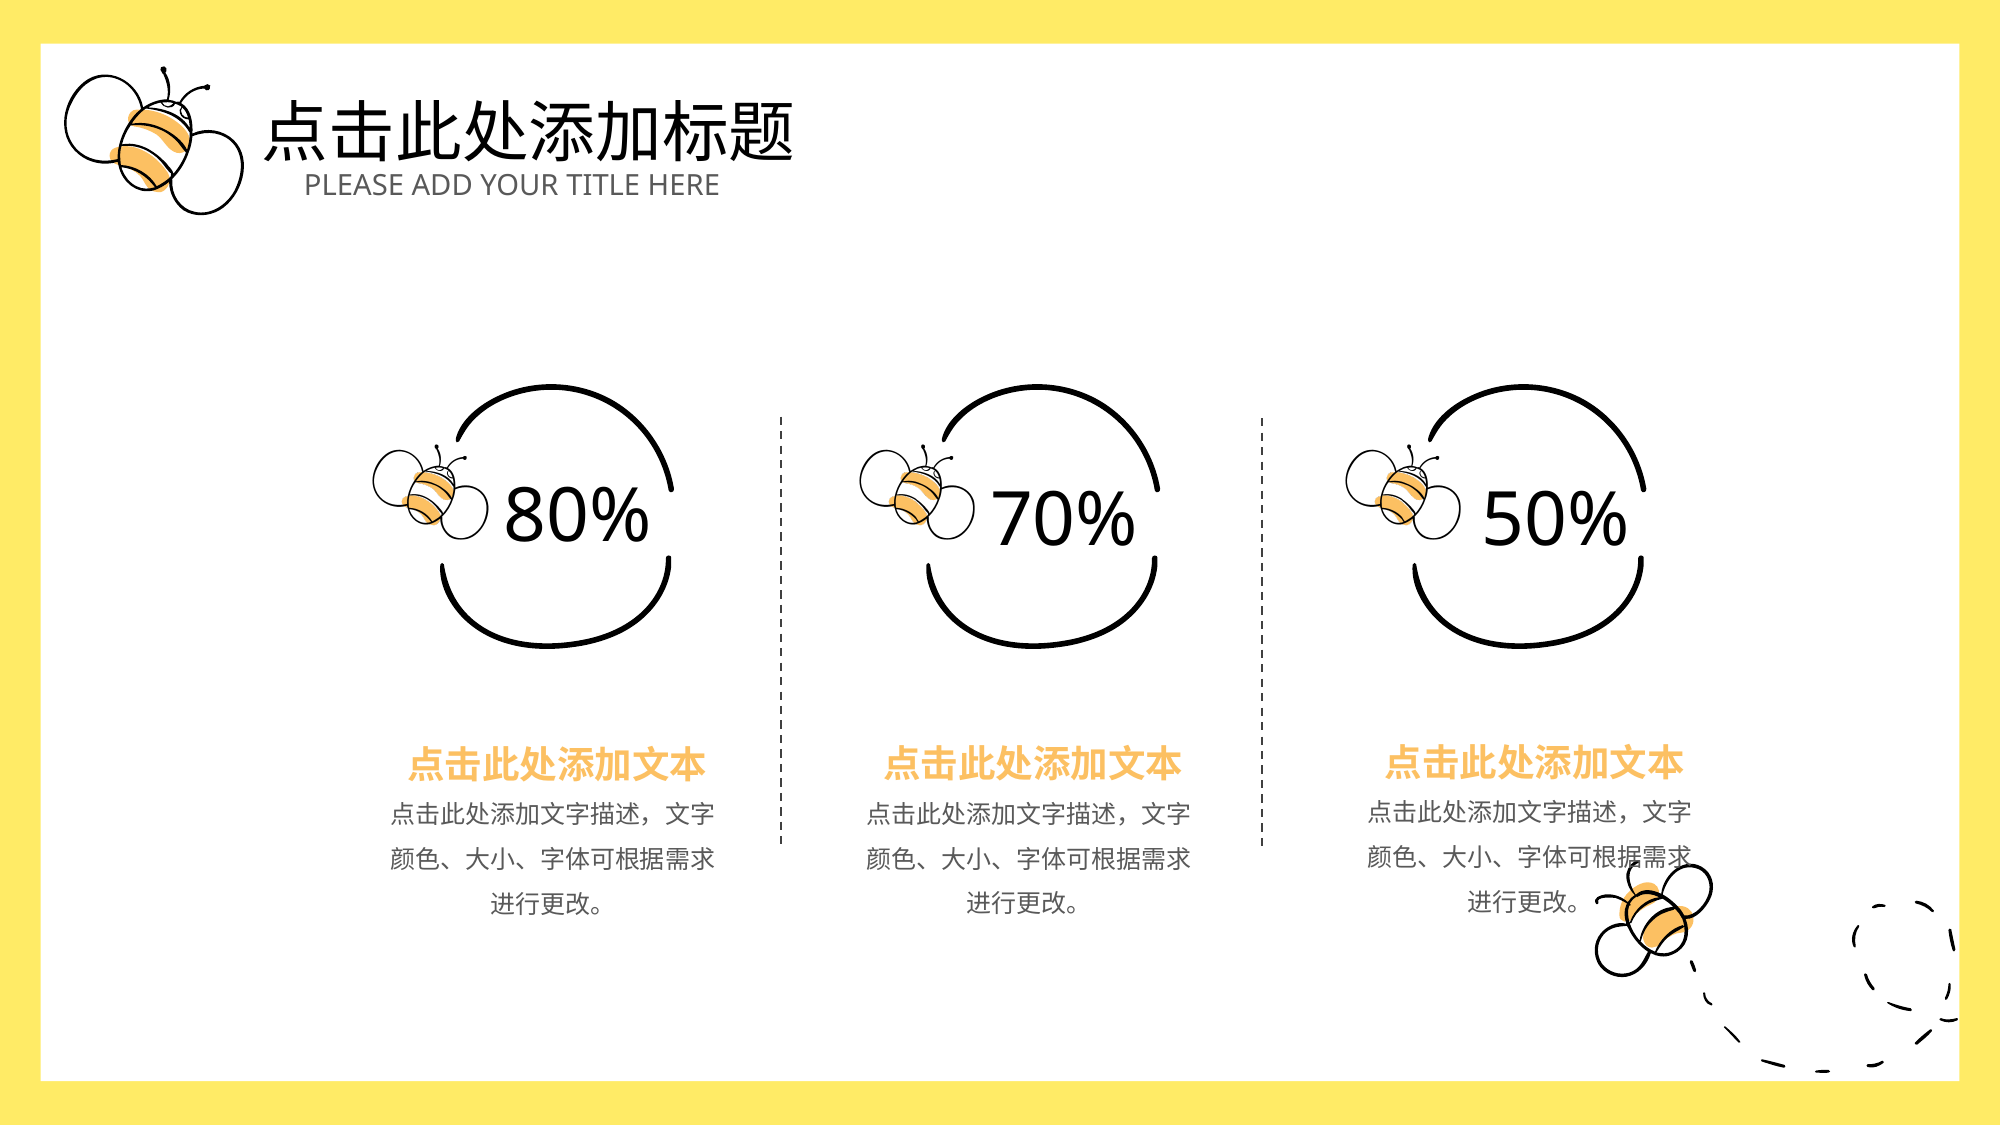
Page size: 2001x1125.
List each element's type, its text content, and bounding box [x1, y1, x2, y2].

text_box 70% [951, 463, 1178, 569]
picture [926, 555, 1158, 650]
picture [372, 383, 675, 541]
picture [439, 555, 672, 650]
text_box 点击此处添加标题 [247, 82, 844, 177]
text_box 点击此处添加文字描述，文字颜色、大小、字体可根据需求进行更改。 [844, 775, 1215, 926]
text_box 点击此处添加文字描述，文字颜色、大小、字体可根据需求进行更改。 [1345, 774, 1594, 924]
picture [1594, 739, 1990, 1073]
text_box 80% [464, 458, 691, 564]
text_box 点击此处添加文字描述，文字颜色、大小、字体可根据需求进行更改。 [367, 776, 739, 926]
picture [63, 65, 245, 216]
picture [1412, 555, 1644, 650]
text_box PLEASE ADD YOUR TITLE HERE [289, 158, 736, 209]
picture [859, 383, 1161, 541]
text_box 点击此处添加文本 [372, 710, 722, 794]
text_box 点击此处添加文本 [849, 710, 1199, 793]
picture [1345, 383, 1647, 541]
text_box 点击此处添加文本 [1350, 708, 1700, 791]
text_box 50% [1442, 463, 1669, 569]
